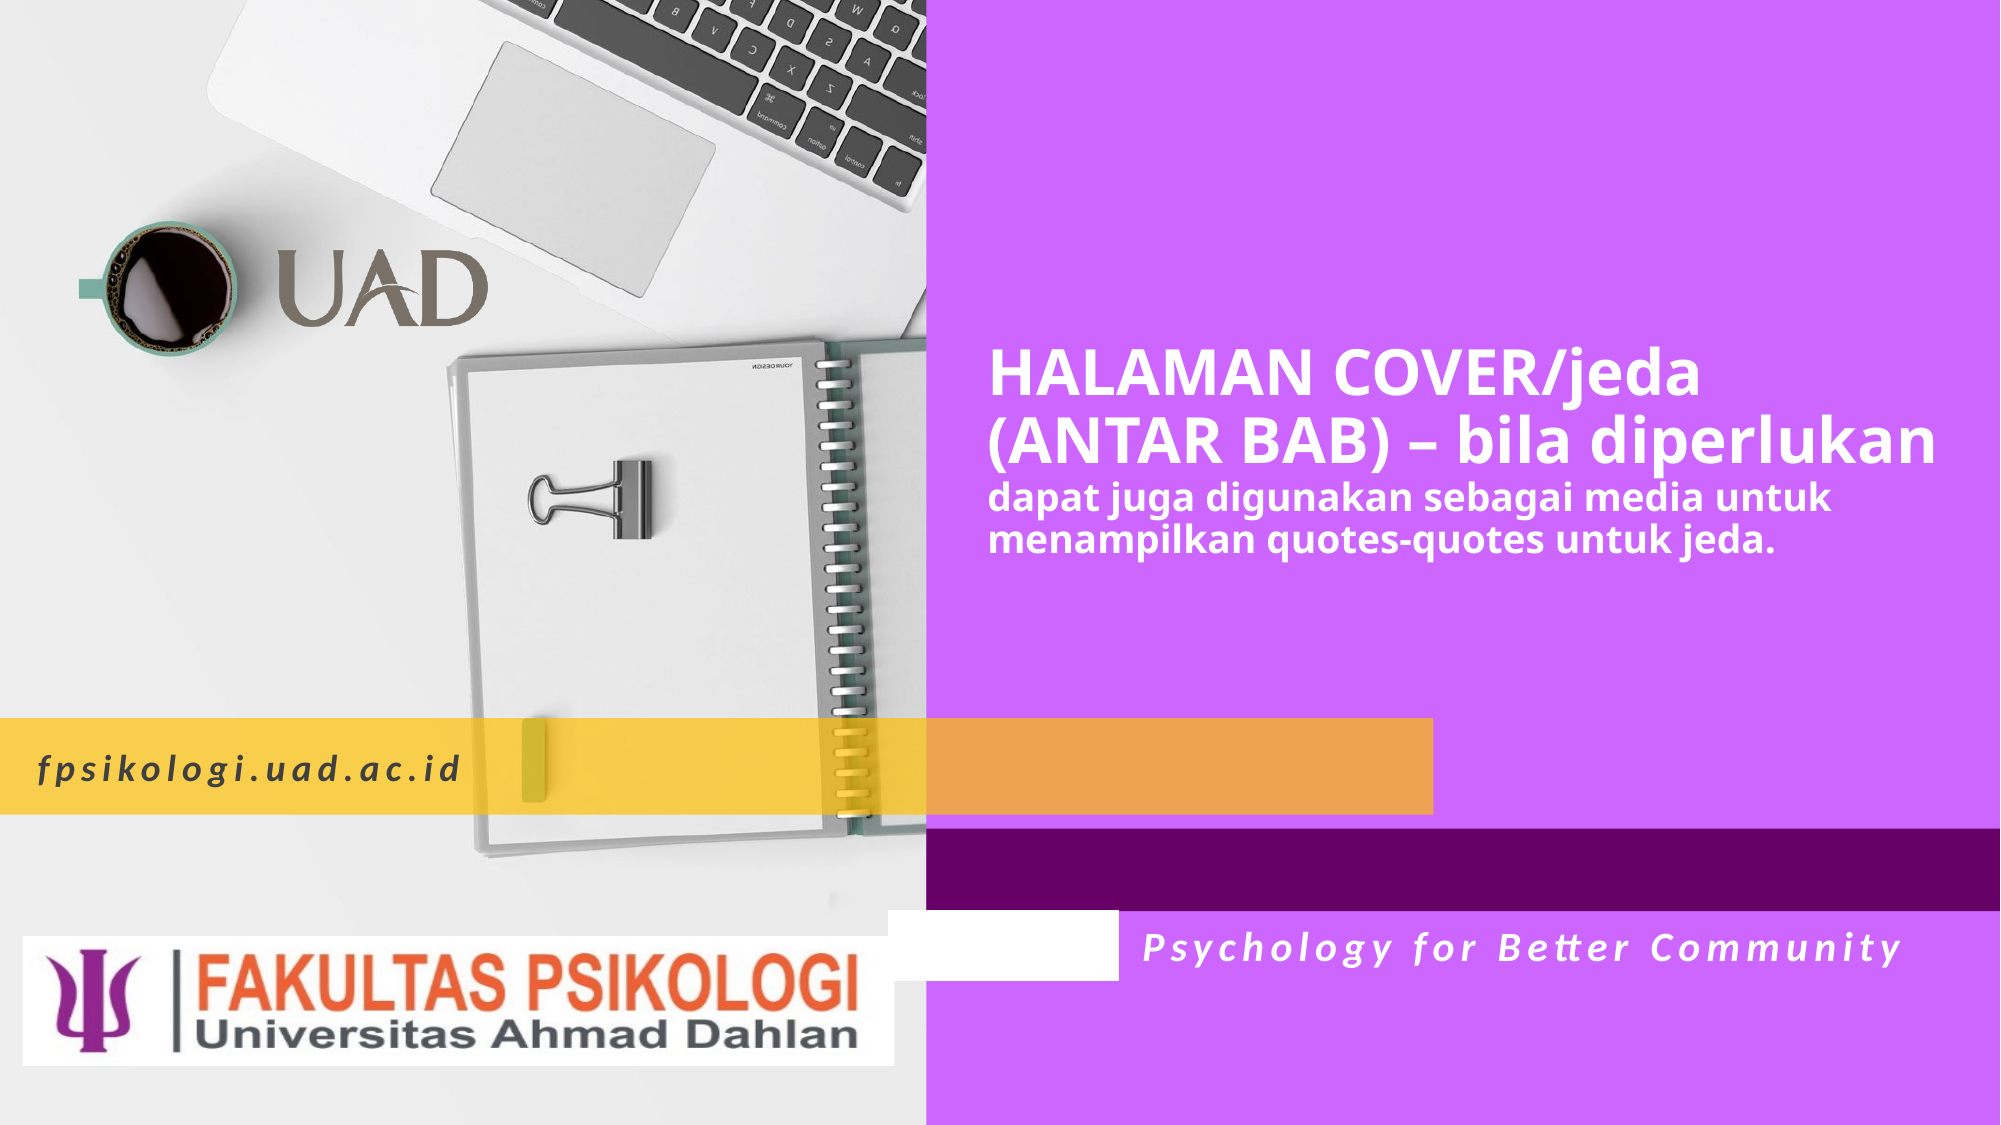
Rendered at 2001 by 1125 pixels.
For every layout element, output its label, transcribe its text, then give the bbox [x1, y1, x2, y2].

picture [0, 0, 927, 718]
title HALAMAN COVER/jeda (ANTAR BAB) – bila diperlukan dapat juga digunakan sebagai media untuk menampilkan quotes-quotes untuk jeda. [972, 326, 1954, 570]
picture [0, 815, 927, 1125]
